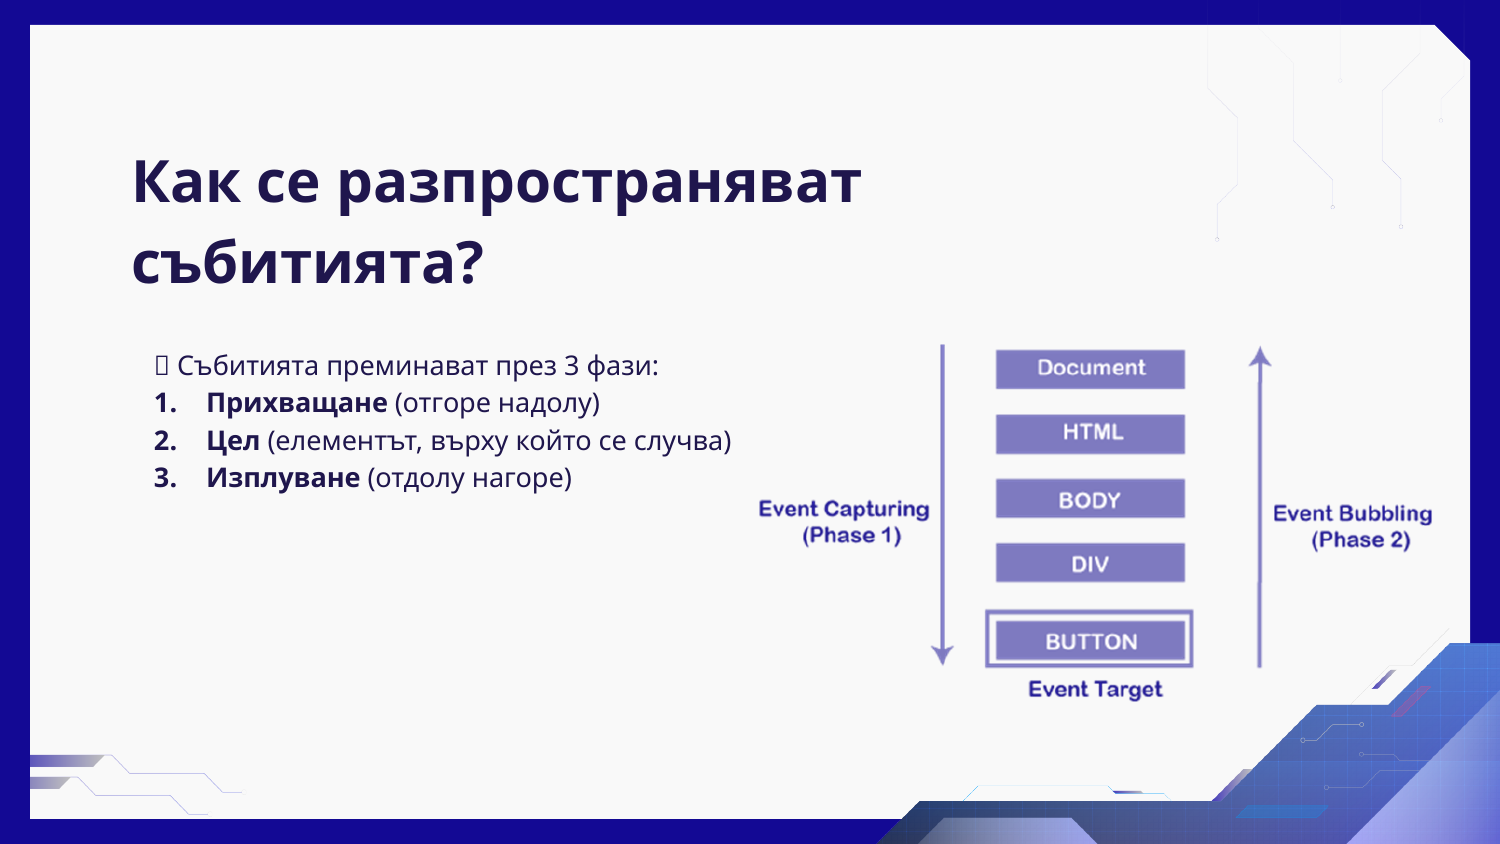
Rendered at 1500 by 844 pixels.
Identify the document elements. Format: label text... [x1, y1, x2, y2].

picture [30, 746, 246, 838]
picture [723, 331, 1500, 844]
title Как се разпространяват събитията? [115, 118, 925, 280]
subtitle 🔁 Събитията преминават през 3 фази: Прихващане (отгоре надолу) Цел (елементът, върху който се случва) Изплуване (отдолу нагоре) [115, 328, 803, 661]
picture [1190, 0, 1500, 267]
